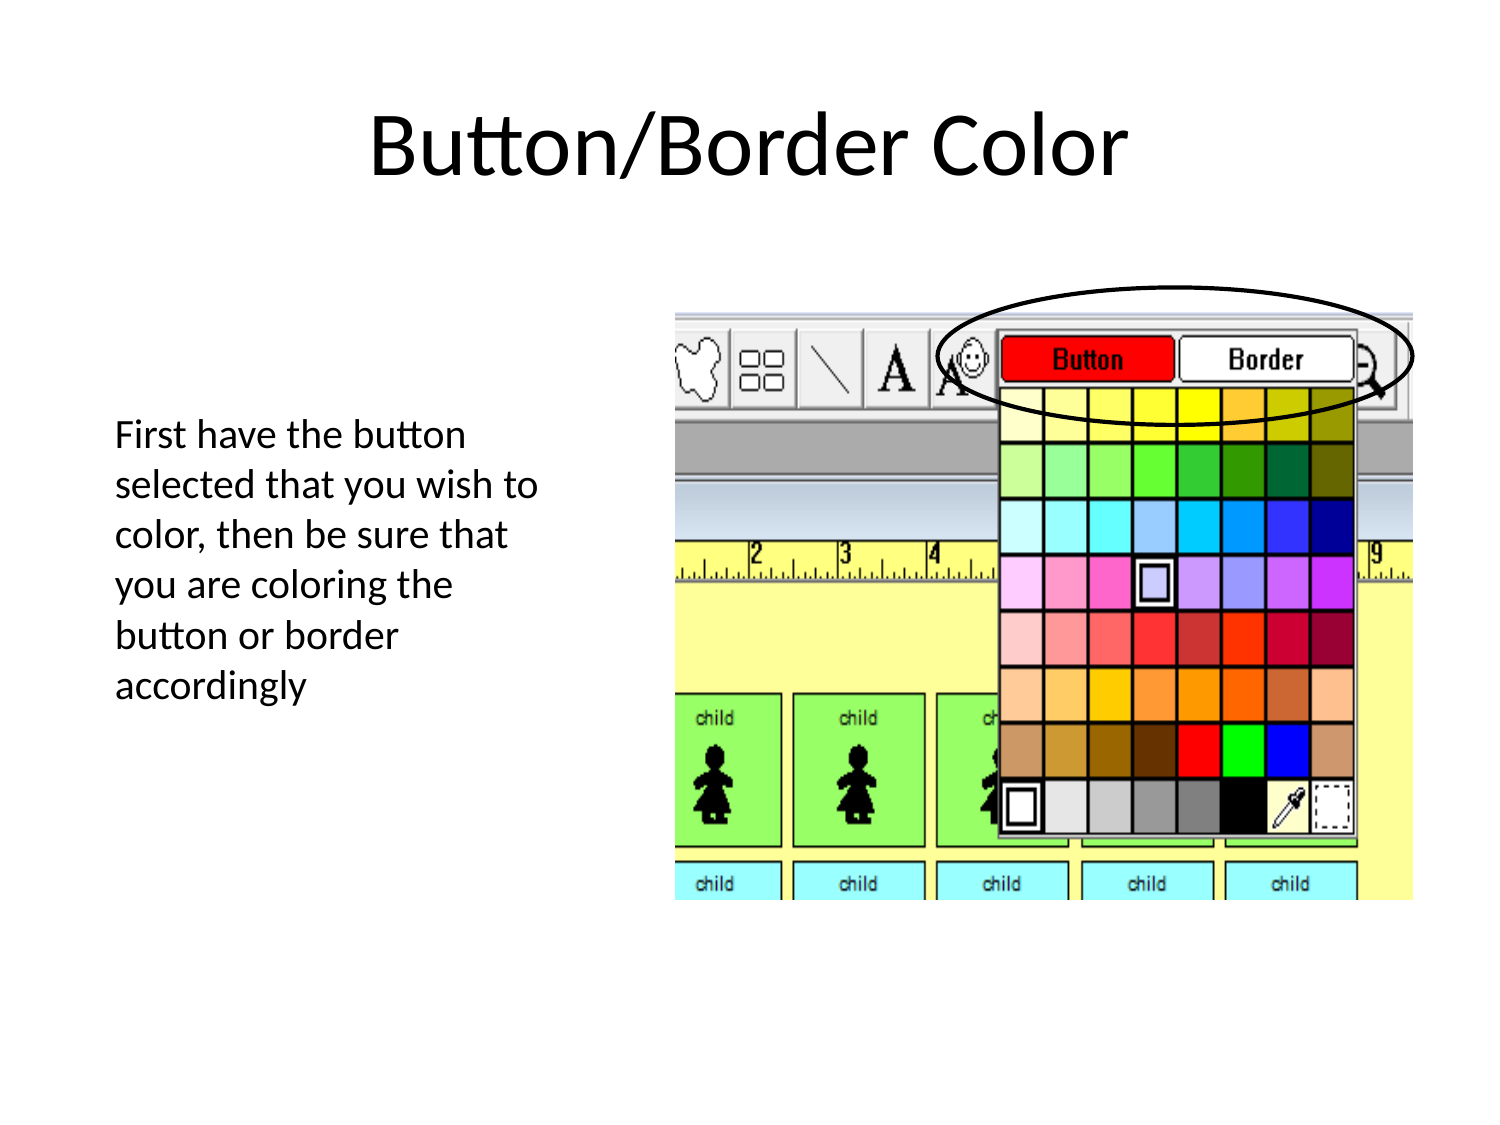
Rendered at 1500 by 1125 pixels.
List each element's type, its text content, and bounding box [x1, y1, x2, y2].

title Button/Border Color [75, 45, 1425, 233]
text_box [992, 285, 1358, 310]
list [674, 312, 1413, 901]
text_box First have the button selected that you wish to color, then be sure that you are coloring the button or border accordingly [99, 399, 588, 715]
